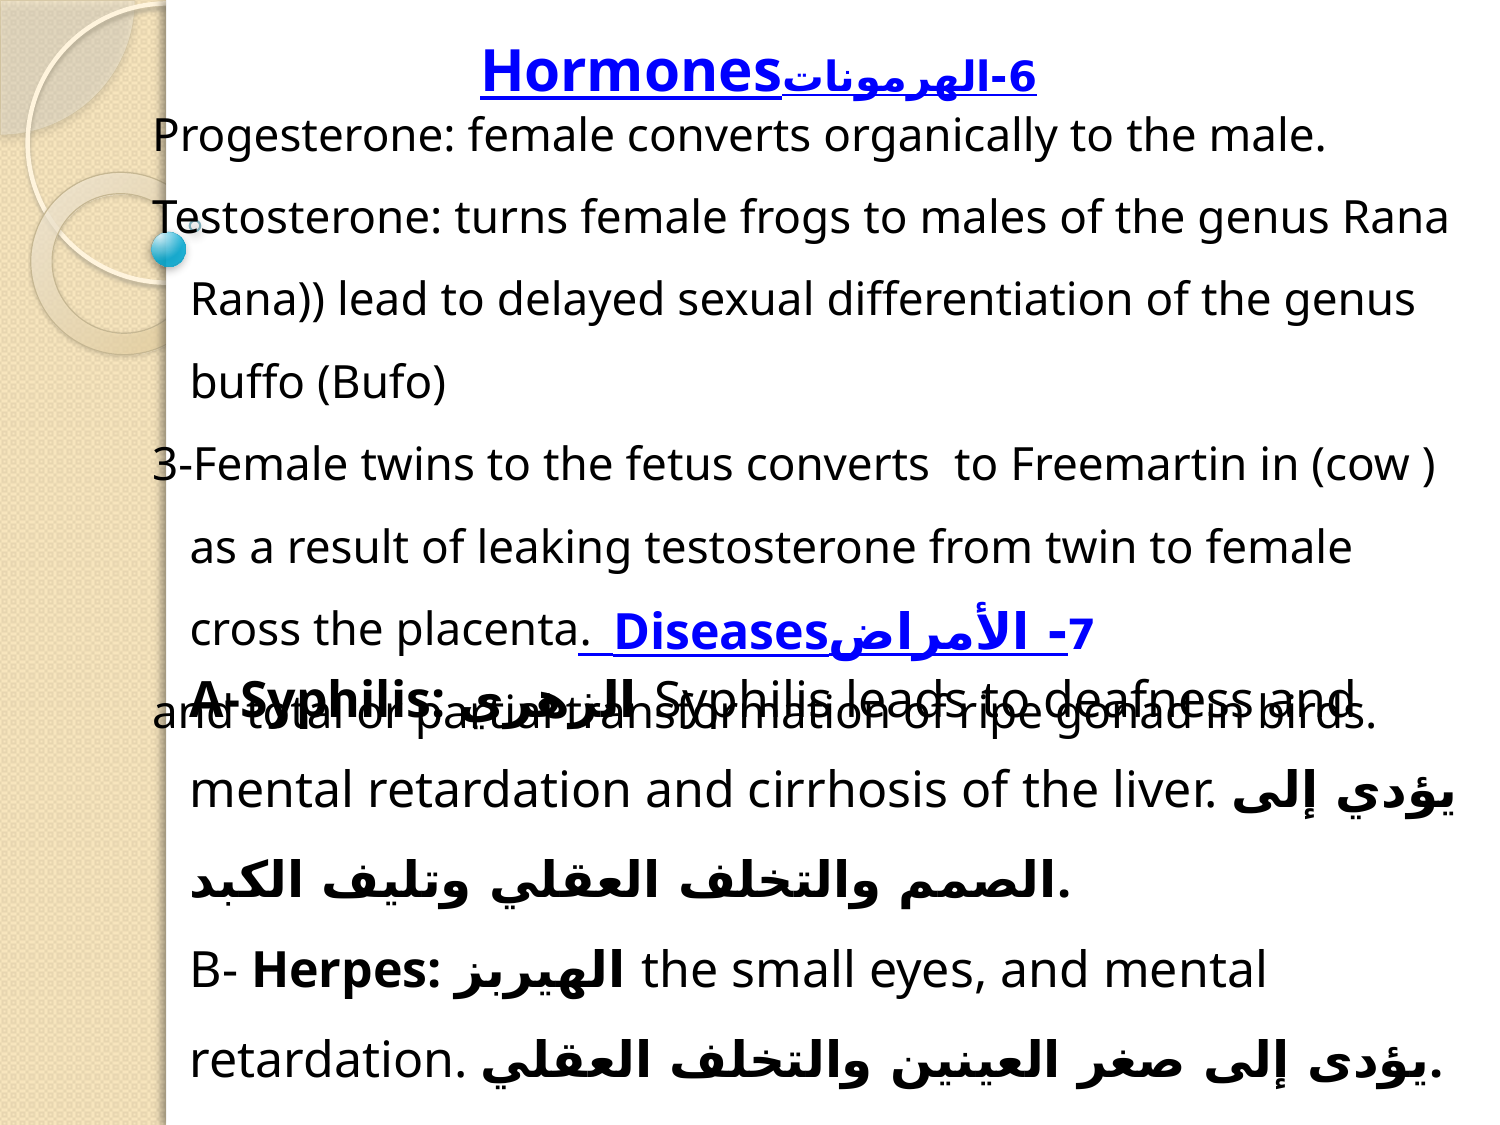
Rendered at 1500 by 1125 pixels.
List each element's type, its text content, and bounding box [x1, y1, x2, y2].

text_box 6-الهرموناتHormones [437, 0, 1287, 70]
text_box A-Syphilis: الزهري Syphilis leads to deafness and mental retardation and cirrhosis of the liver. يؤدي إلى الصمم والتخلف العقلي وتليف الكبد. B- Herpes: الهيربز the small eyes, and mental retardation. يؤدى إلى صغر العينين والتخلف العقلي. [174, 630, 1475, 1096]
text_box Progesterone: female converts organically to the male. Testosterone: turns female frogs to males of the genus Rana Rana)) lead to delayed sexual differentiation of the genus buffo (Bufo) 3-Female twins to the fetus converts to Freemartin in (cow ) as a result of leaking testosterone from twin to female cross the placenta. and total or partial transformation of ripe gonad in birds. [137, 70, 1488, 745]
text_box 7- الأمراضDiseases [237, 562, 1438, 630]
